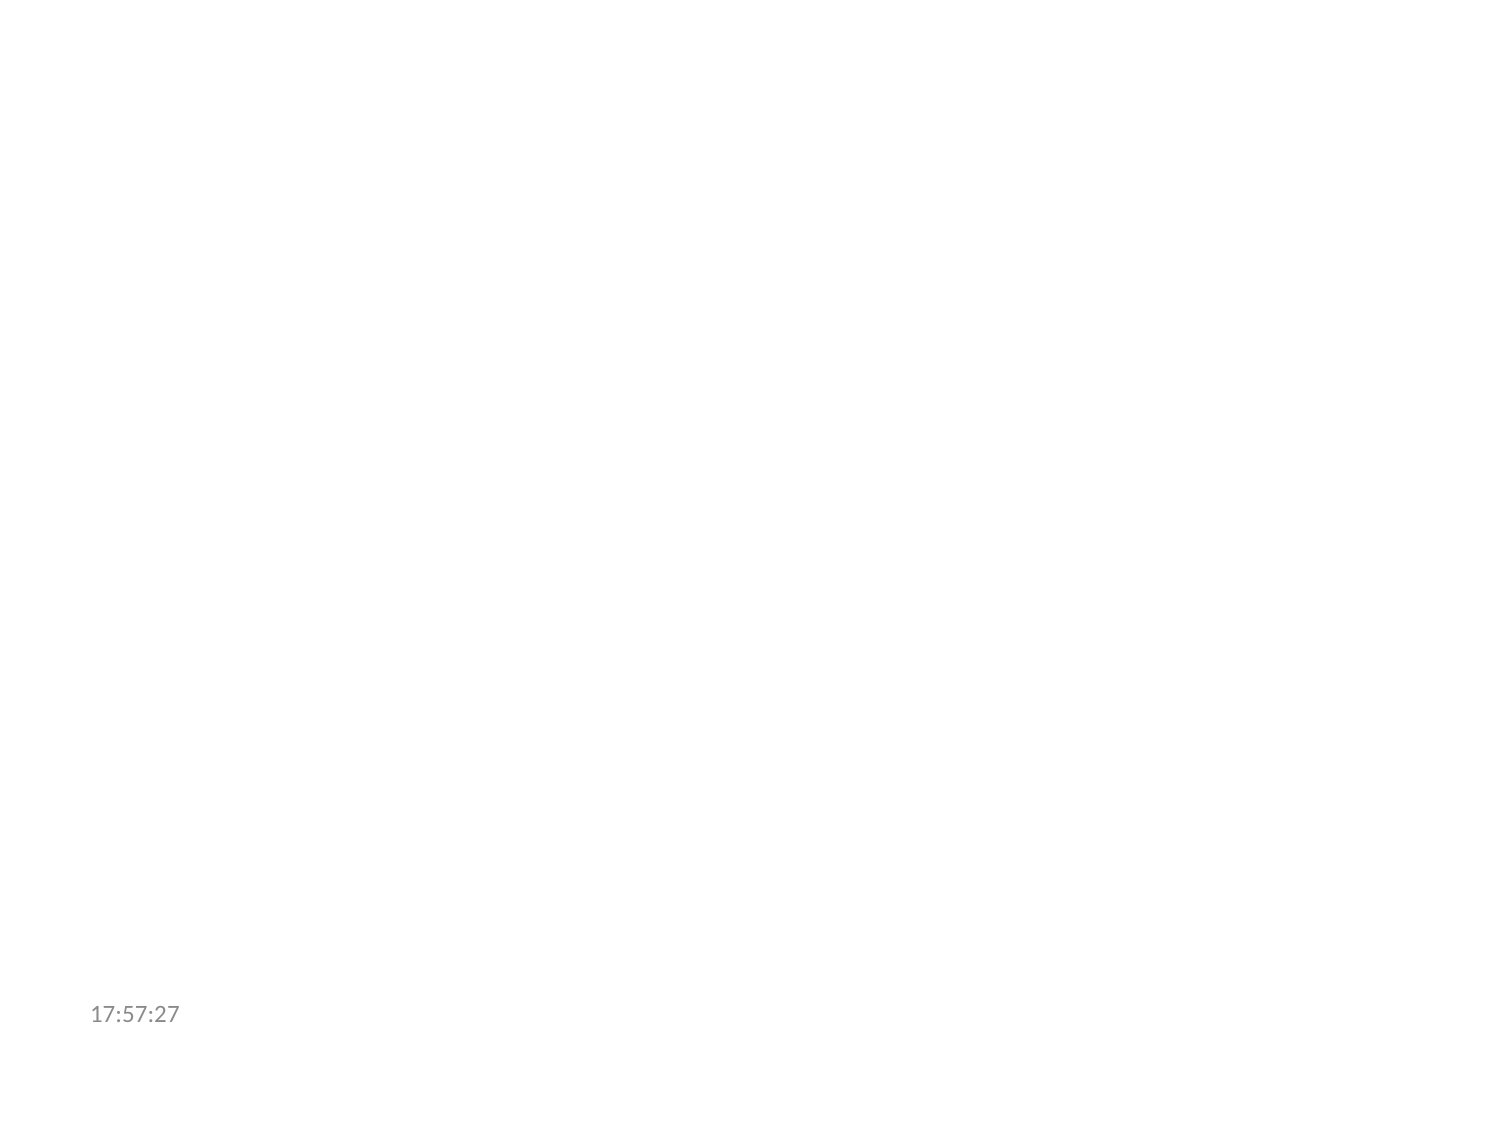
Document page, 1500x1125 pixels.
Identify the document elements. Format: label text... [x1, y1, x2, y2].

text_box 15:35:09 [75, 982, 425, 1043]
